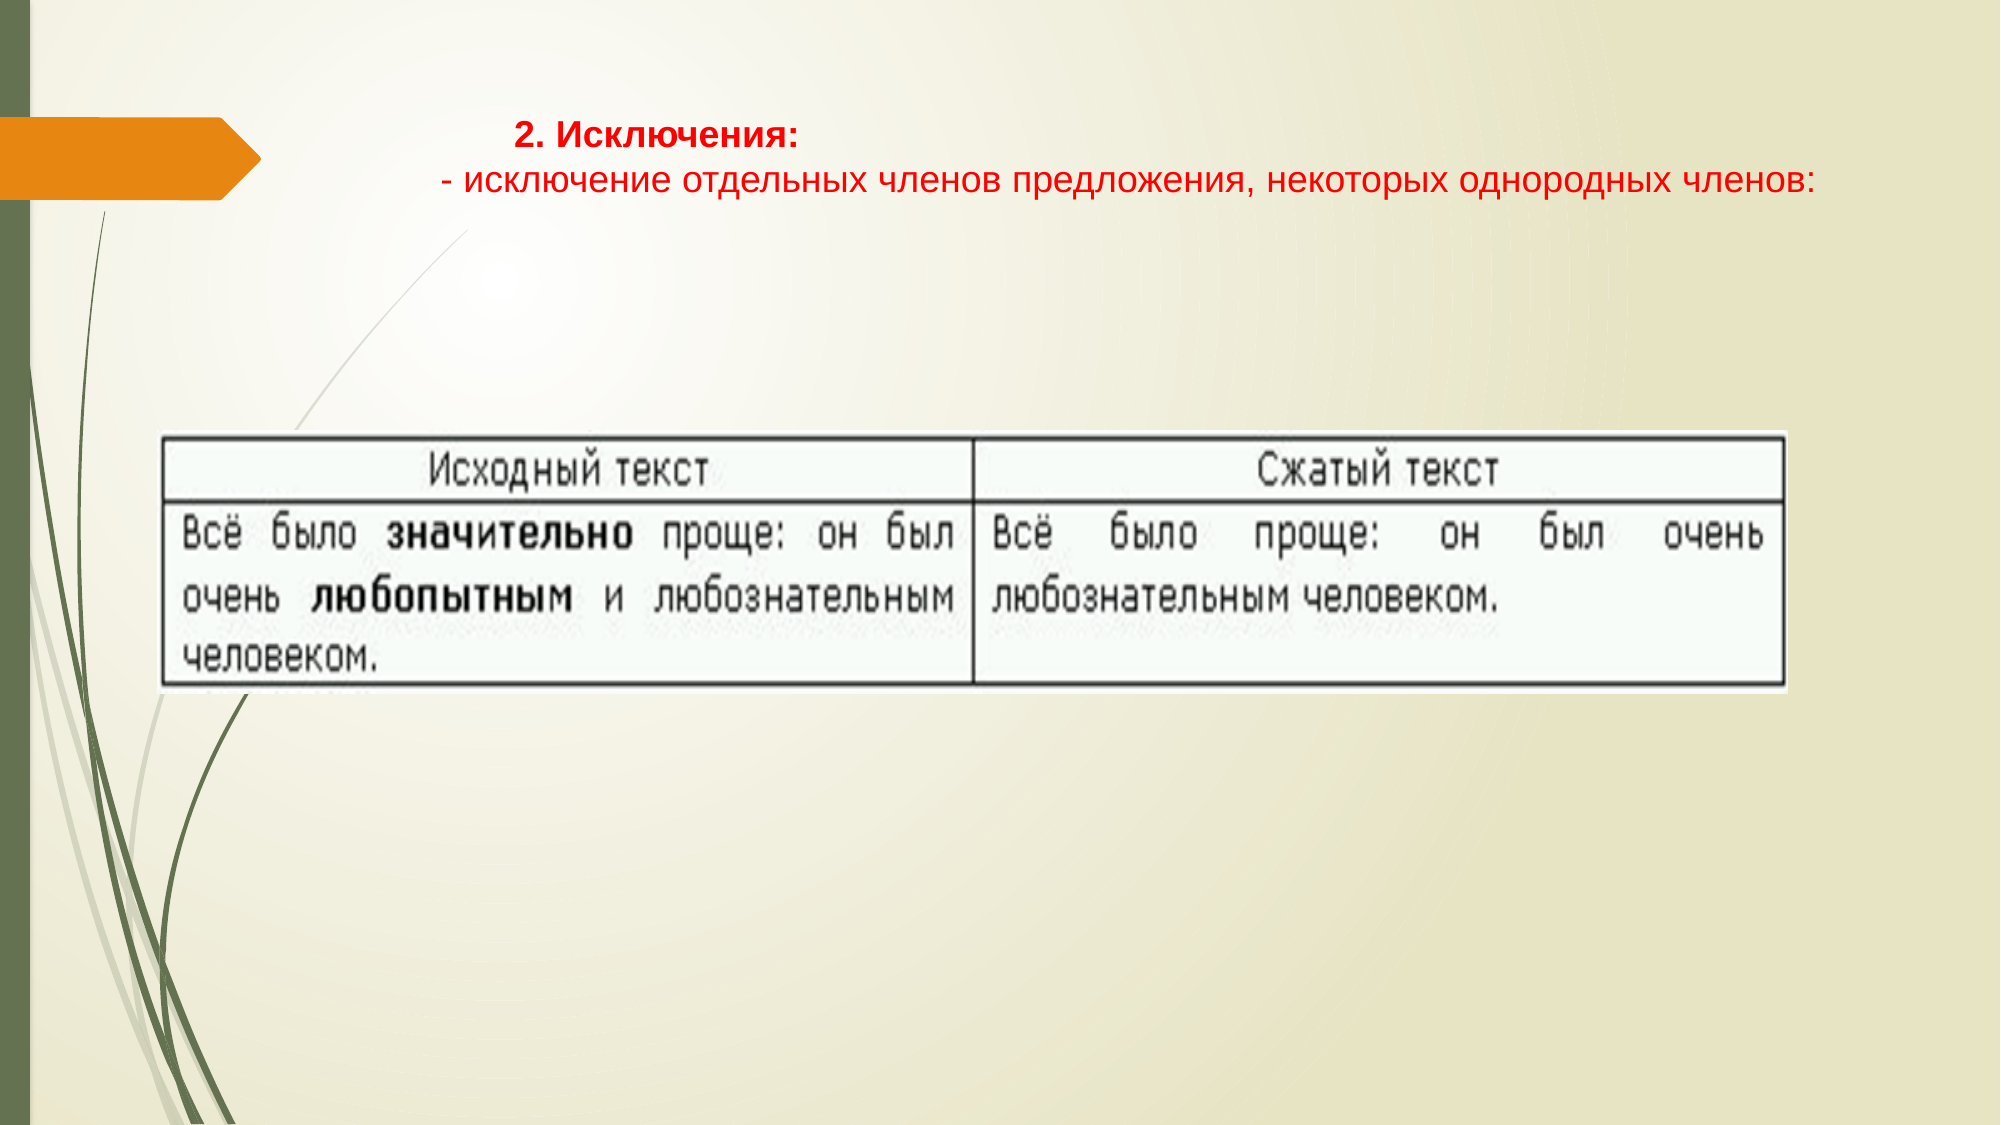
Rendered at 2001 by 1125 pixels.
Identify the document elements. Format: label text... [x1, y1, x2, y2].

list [157, 430, 1788, 694]
title 2. Исключения: - исключение отдельных членов предложения, некоторых однородных членов: [425, 102, 1888, 313]
